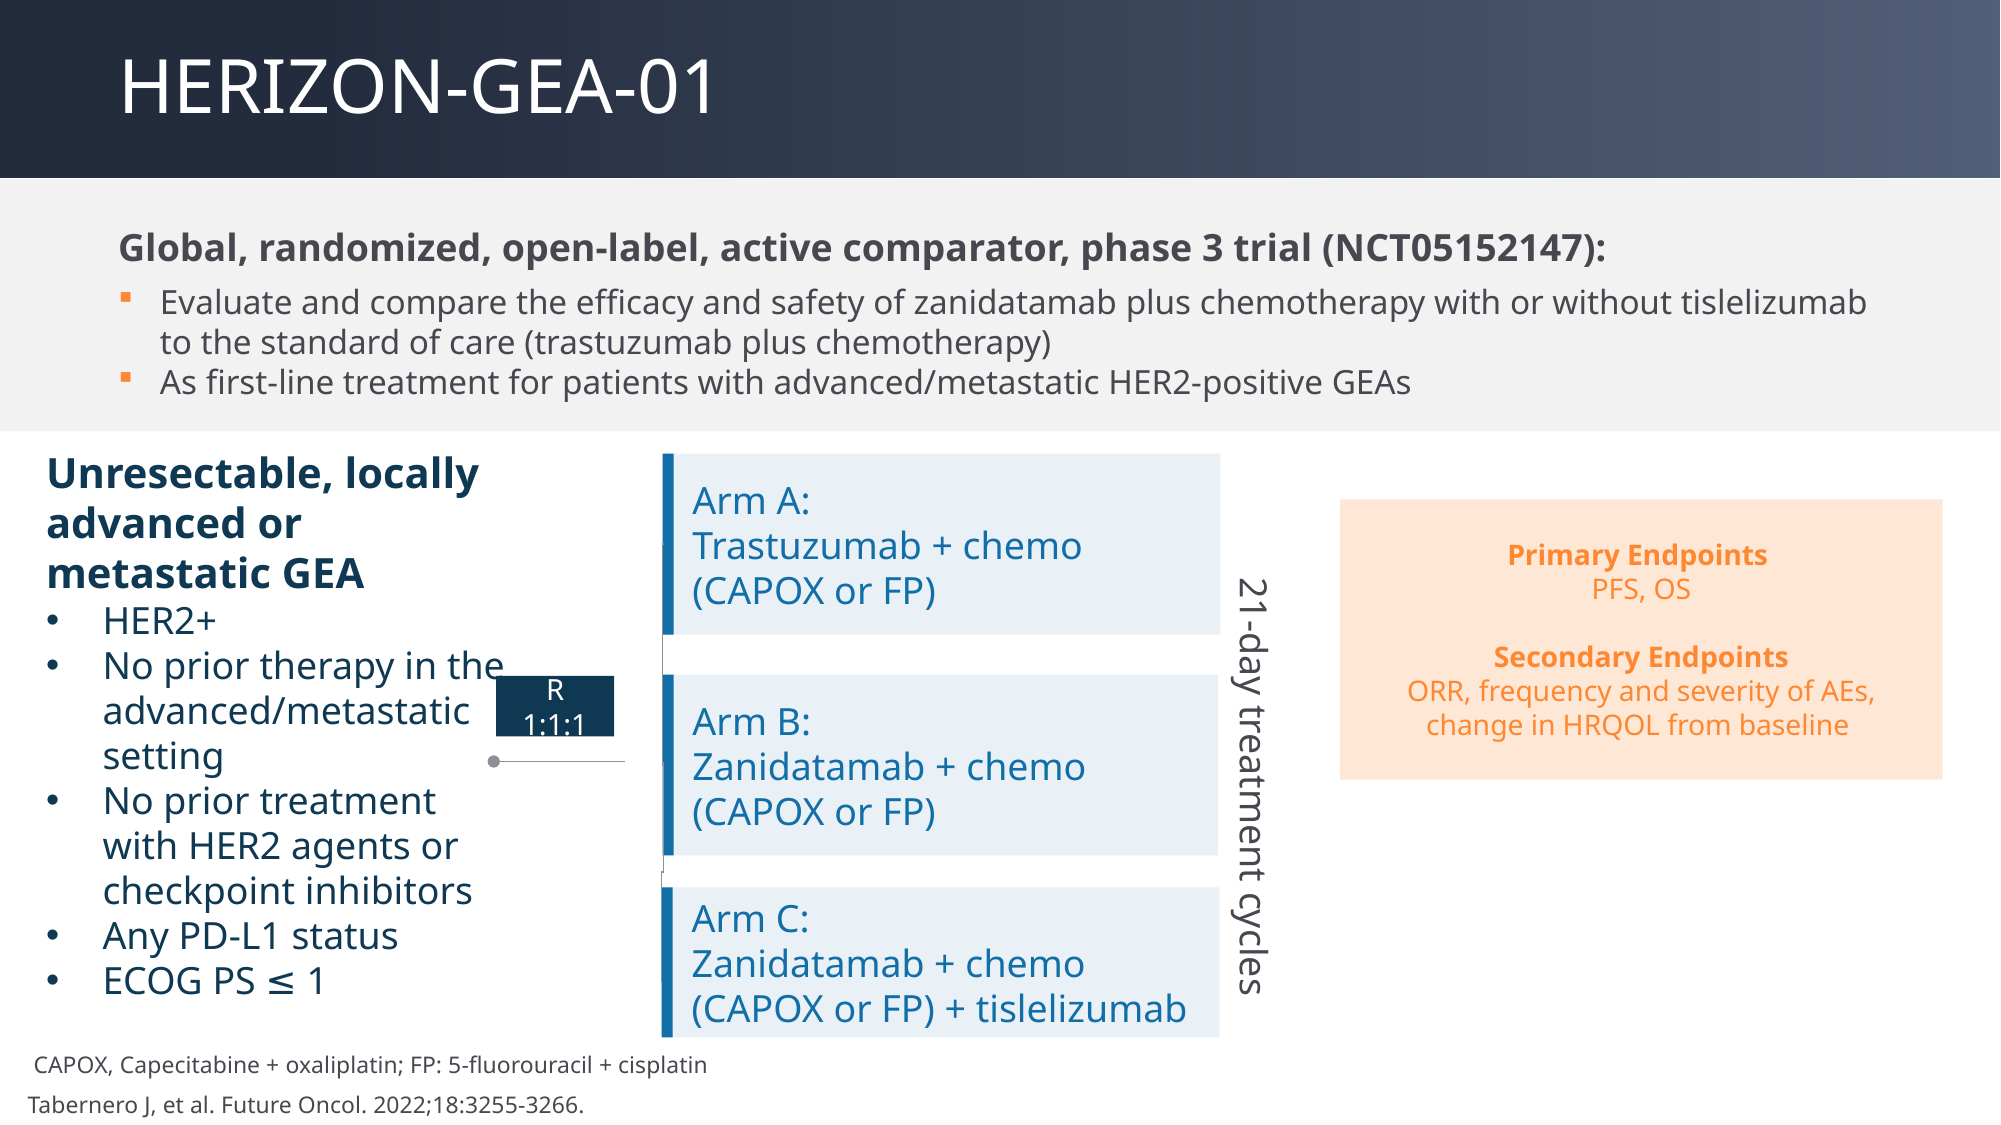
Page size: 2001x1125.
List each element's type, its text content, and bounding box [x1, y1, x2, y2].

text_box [661, 887, 1220, 1038]
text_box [664, 674, 1219, 856]
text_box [662, 453, 1221, 635]
text_box Unresectable, locally advanced or metastatic GEA HER2+ No prior therapy in the advanced/metastatic setting No prior treatment with HER2 agents or checkpoint inhibitors Any PD-L1 status ECOG PS ≤ 1 [46, 446, 542, 1002]
text_box Global, randomized, open-label, active comparator, phase 3 trial (NCT05152147): Evaluate and compare the efficacy and safety of zanidatamab plus chemotherapy with or without tislelizumab to the standard of care (trastuzumab plus chemotherapy) As first-line treatment for patients with advanced/metastatic HER2-positive GEAs [0, 178, 2000, 432]
text_box R 1:1:1 [495, 675, 615, 738]
title HERIZON-GEA-01 [118, 21, 1882, 158]
text_box 21-day treatment cycles [1225, 562, 1285, 1061]
text_box Primary Endpoints PFS, OS Secondary Endpoints ORR, frequency and severity of AEs, change in HRQOL from baseline [1340, 499, 1943, 780]
list CAPOX, Capecitabine + oxaliplatin; FP: 5-fluorouracil + cisplatin Tabernero J, et al. Future Oncol. 2022;18:3255-3266. [0, 1044, 1998, 1125]
